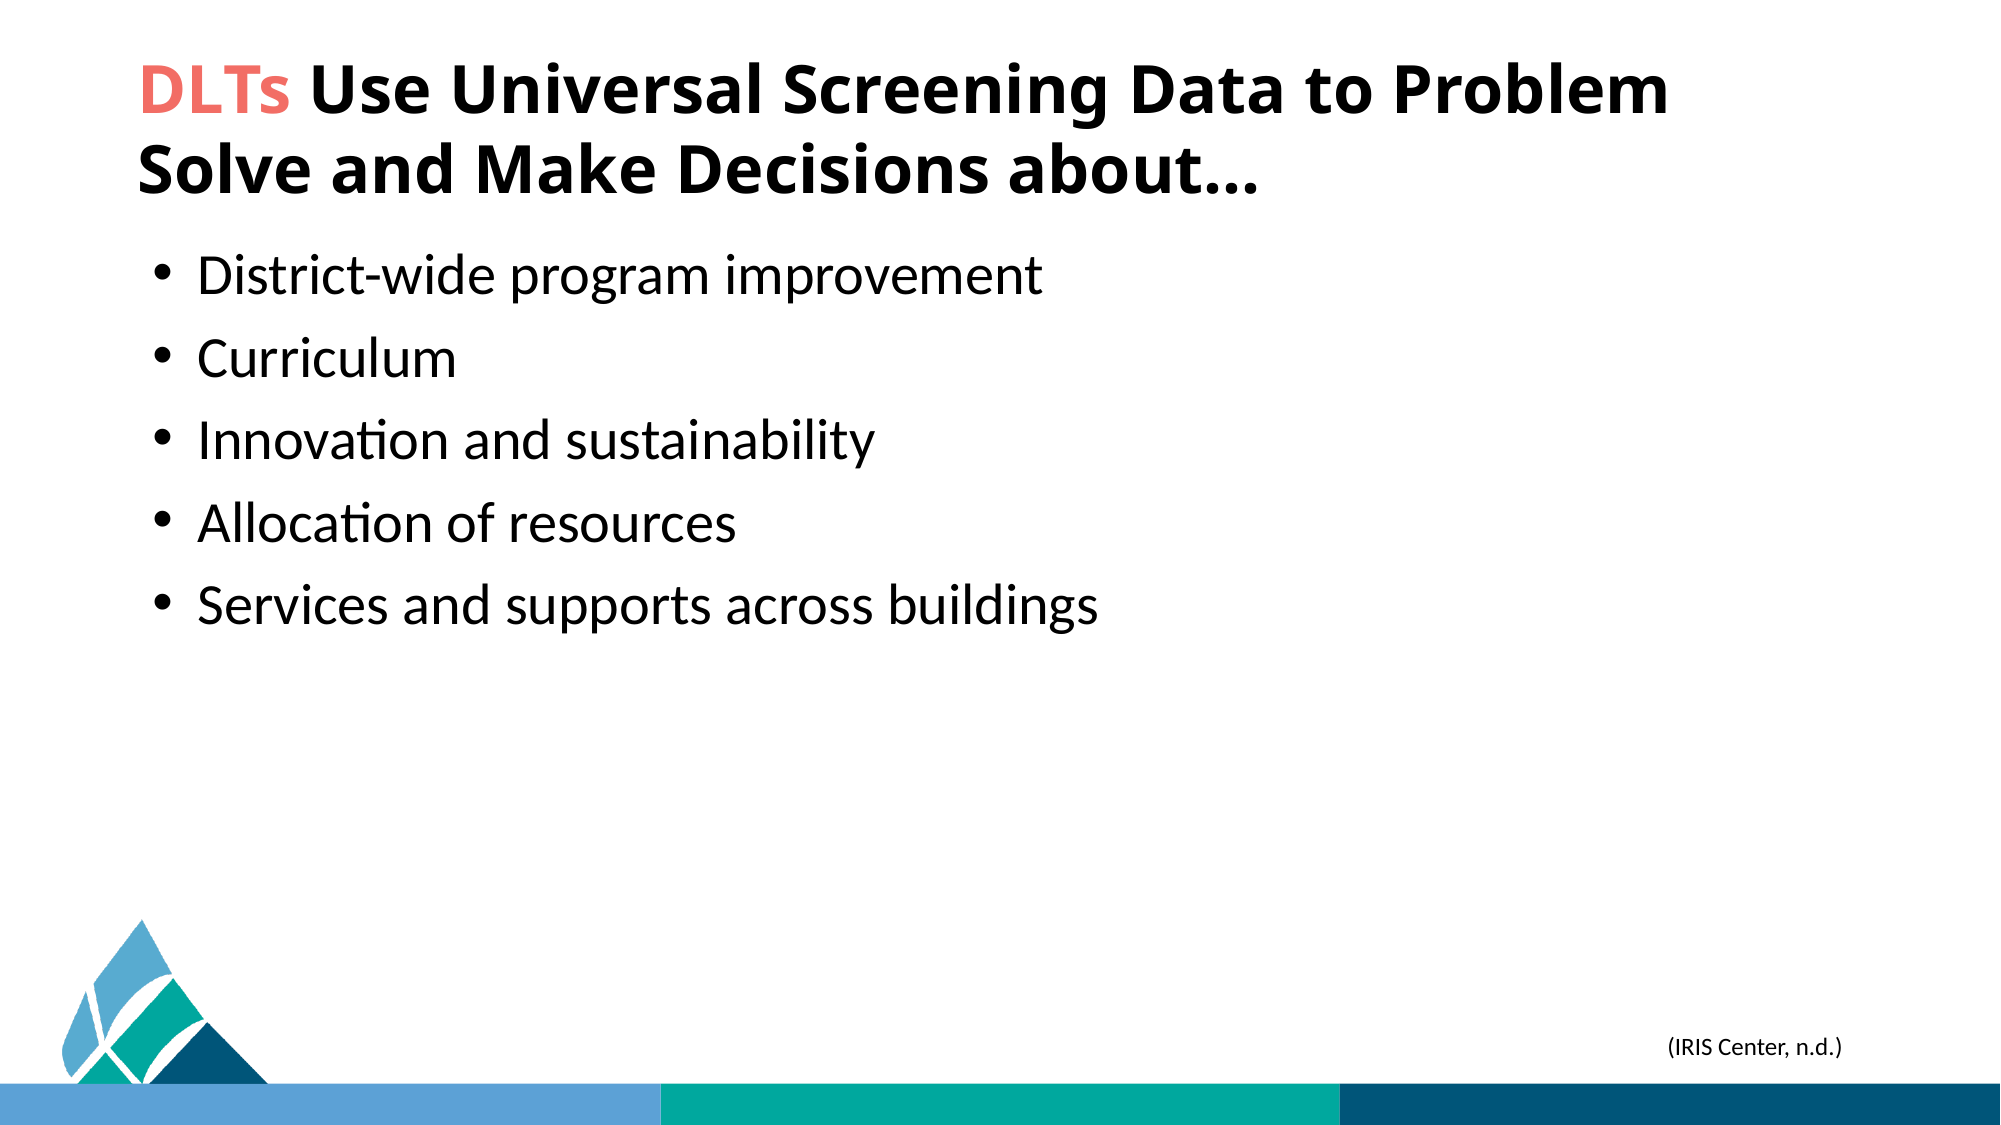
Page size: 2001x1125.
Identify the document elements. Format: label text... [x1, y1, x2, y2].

picture [256, 1070, 268, 1084]
list District-wide program improvement Curriculum Innovation and sustainability Allocation of resources Services and supports across buildings [137, 236, 1863, 931]
title DLTs Use Universal Screening Data to Problem Solve and Make Decisions about… [137, 59, 1863, 195]
picture [62, 919, 268, 1084]
text_box (IRIS Center, n.d.) [98, 1020, 1863, 1070]
